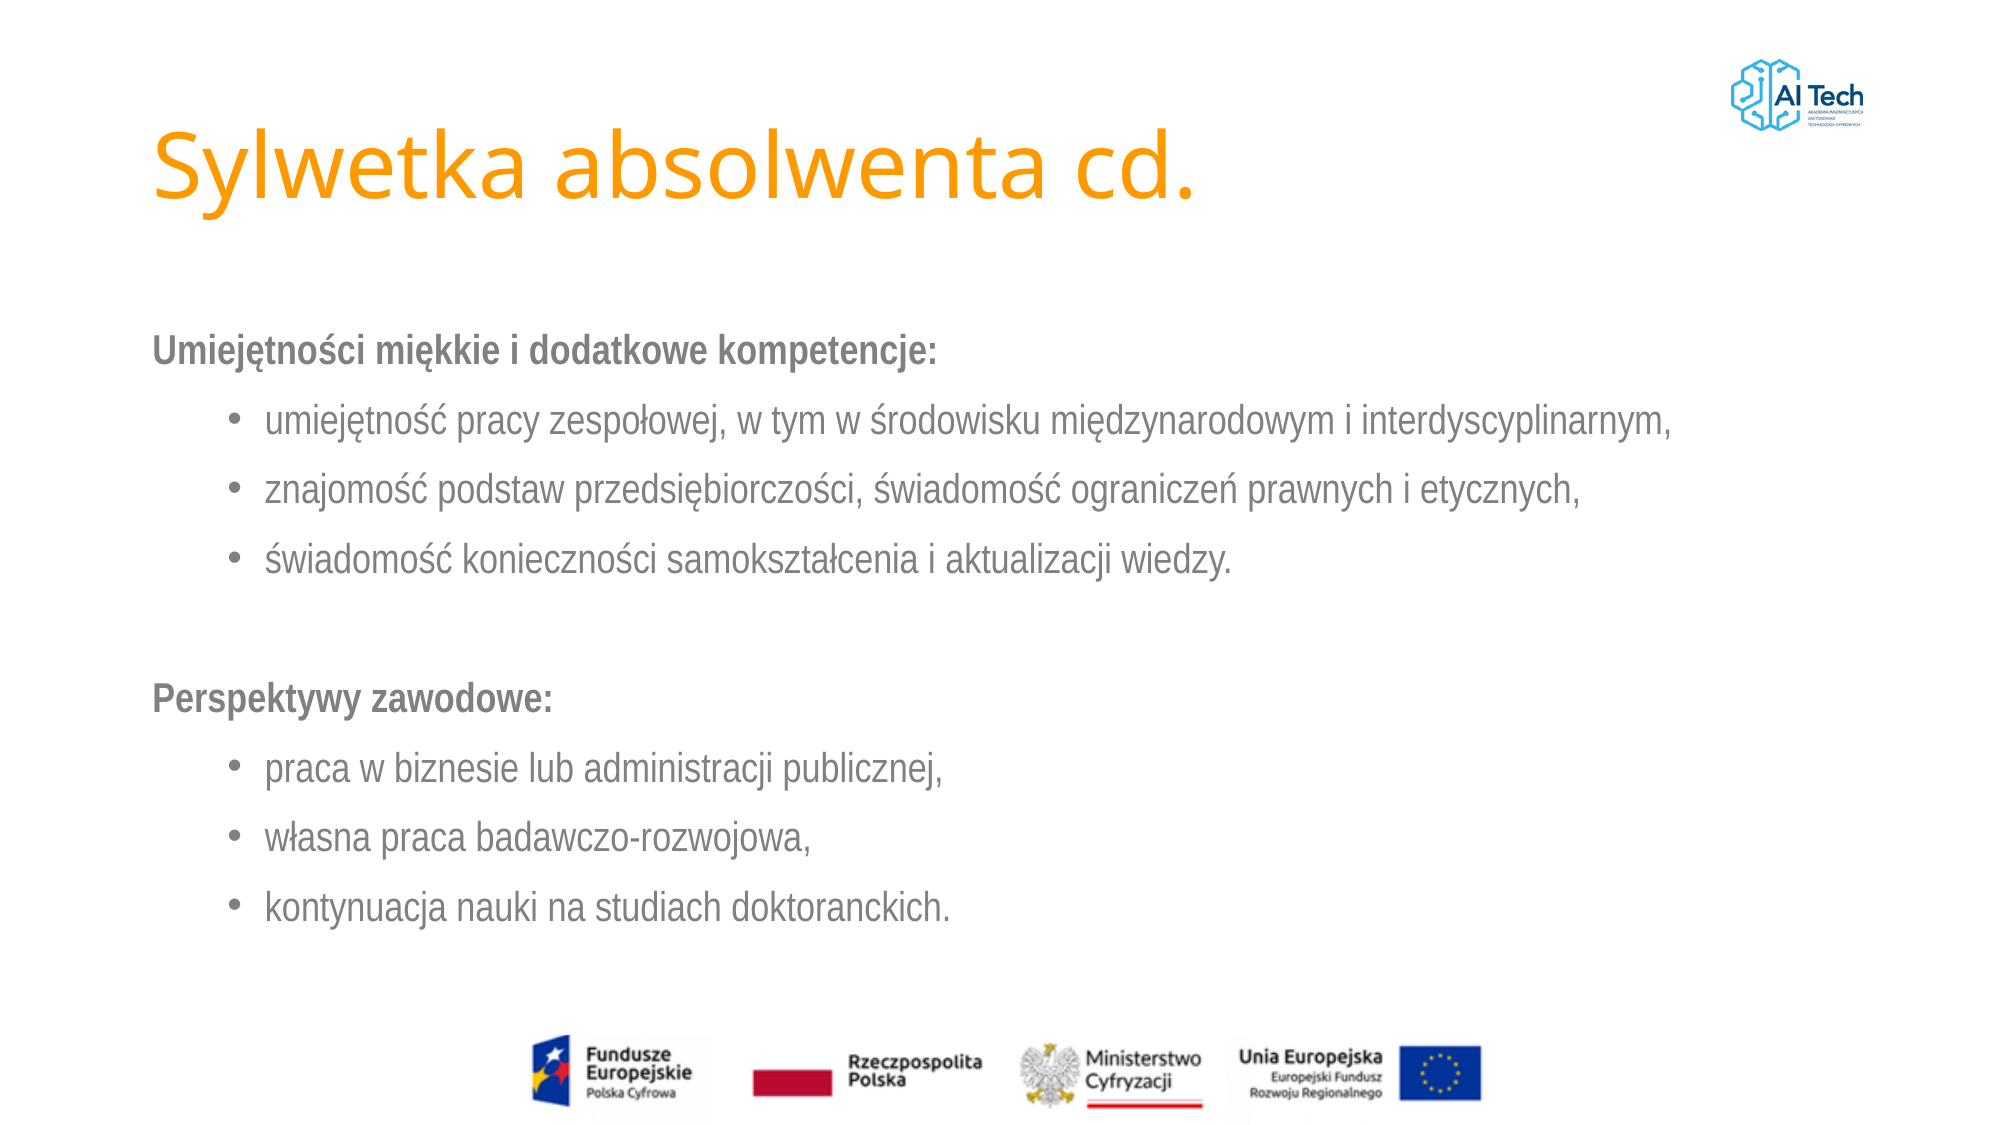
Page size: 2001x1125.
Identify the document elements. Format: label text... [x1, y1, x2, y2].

list Umiejętności miękkie i dodatkowe kompetencje: umiejętność pracy zespołowej, w tym w środowisku międzynarodowym i interdyscyplinarnym, znajomość podstaw przedsiębiorczości, świadomość ograniczeń prawnych i etycznych, świadomość konieczności samokształcenia i aktualizacji wiedzy. Perspektywy zawodowe: praca w biznesie lub administracji publicznej, własna praca badawczo-rozwojowa, kontynuacja nauki na studiach doktoranckich. [137, 308, 1863, 1023]
picture [499, 1035, 1501, 1125]
title Sylwetka absolwenta cd. [137, 59, 1863, 278]
